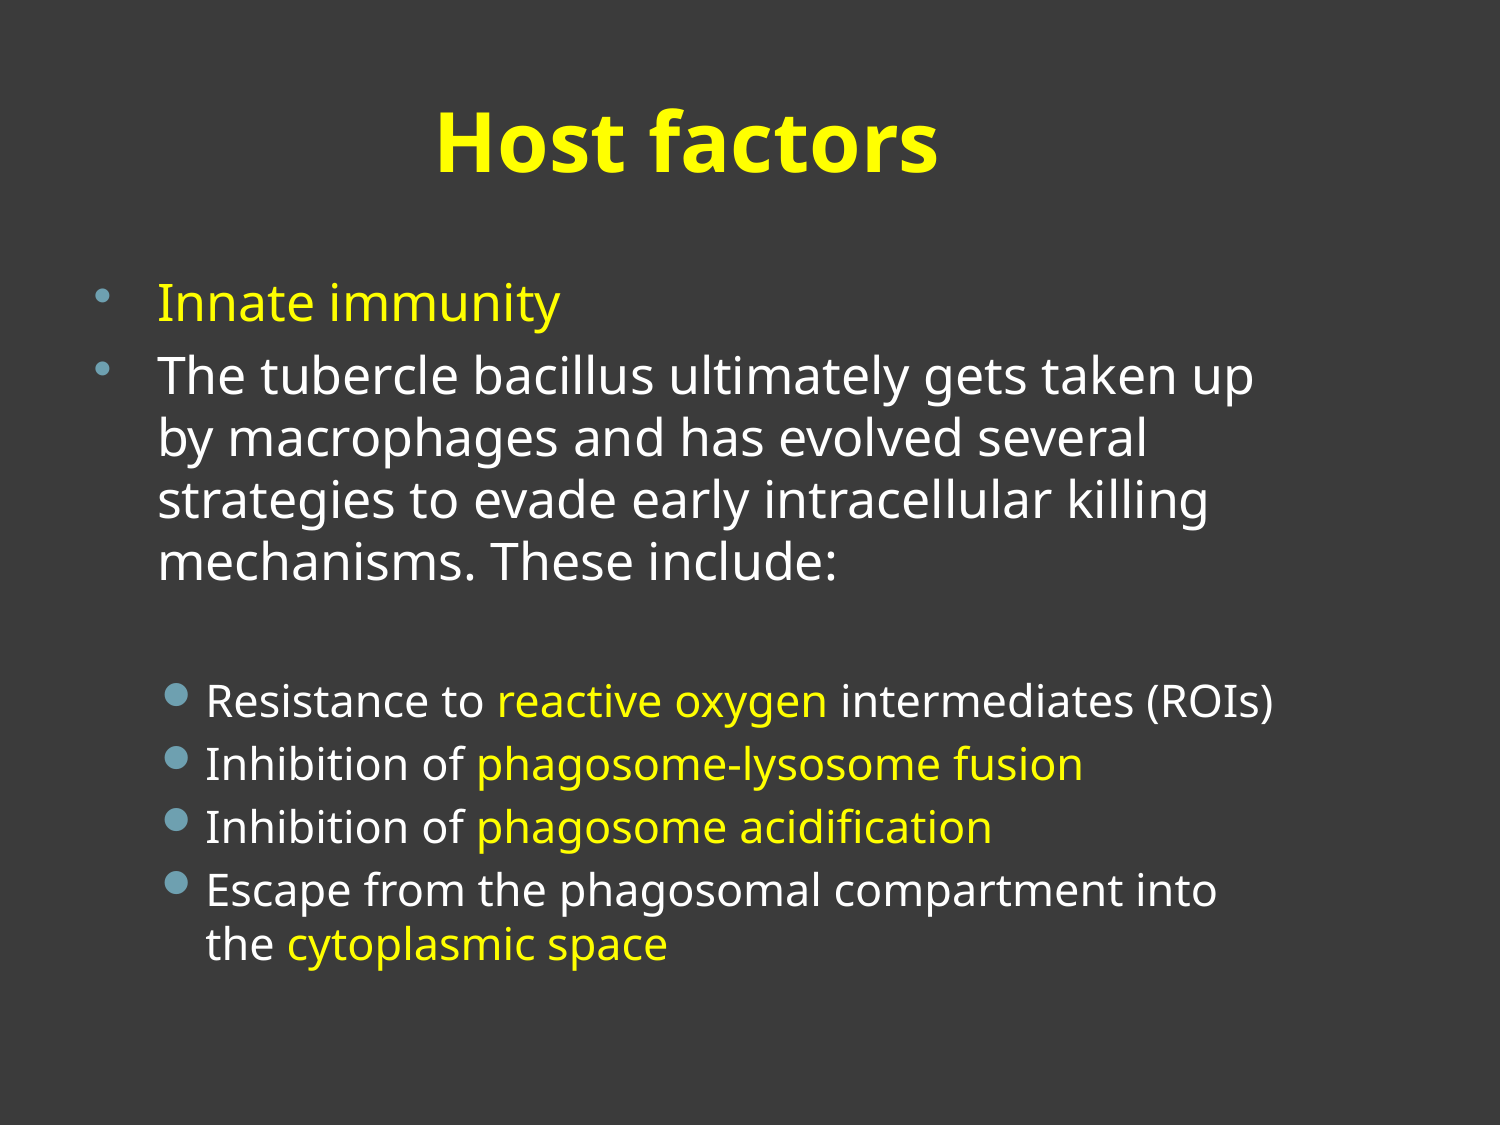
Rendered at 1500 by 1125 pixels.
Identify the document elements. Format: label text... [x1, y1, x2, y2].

list Innate immunity The tubercle bacillus ultimately gets taken up by macrophages and has evolved several strategies to evade early intracellular killing mechanisms. These include: Resistance to reactive oxygen intermediates (ROIs) Inhibition of phagosome-lysosome fusion Inhibition of phagosome acidification Escape from the phagosomal compartment into the cytoplasmic space [75, 262, 1300, 1005]
title Host factors [75, 45, 1300, 233]
